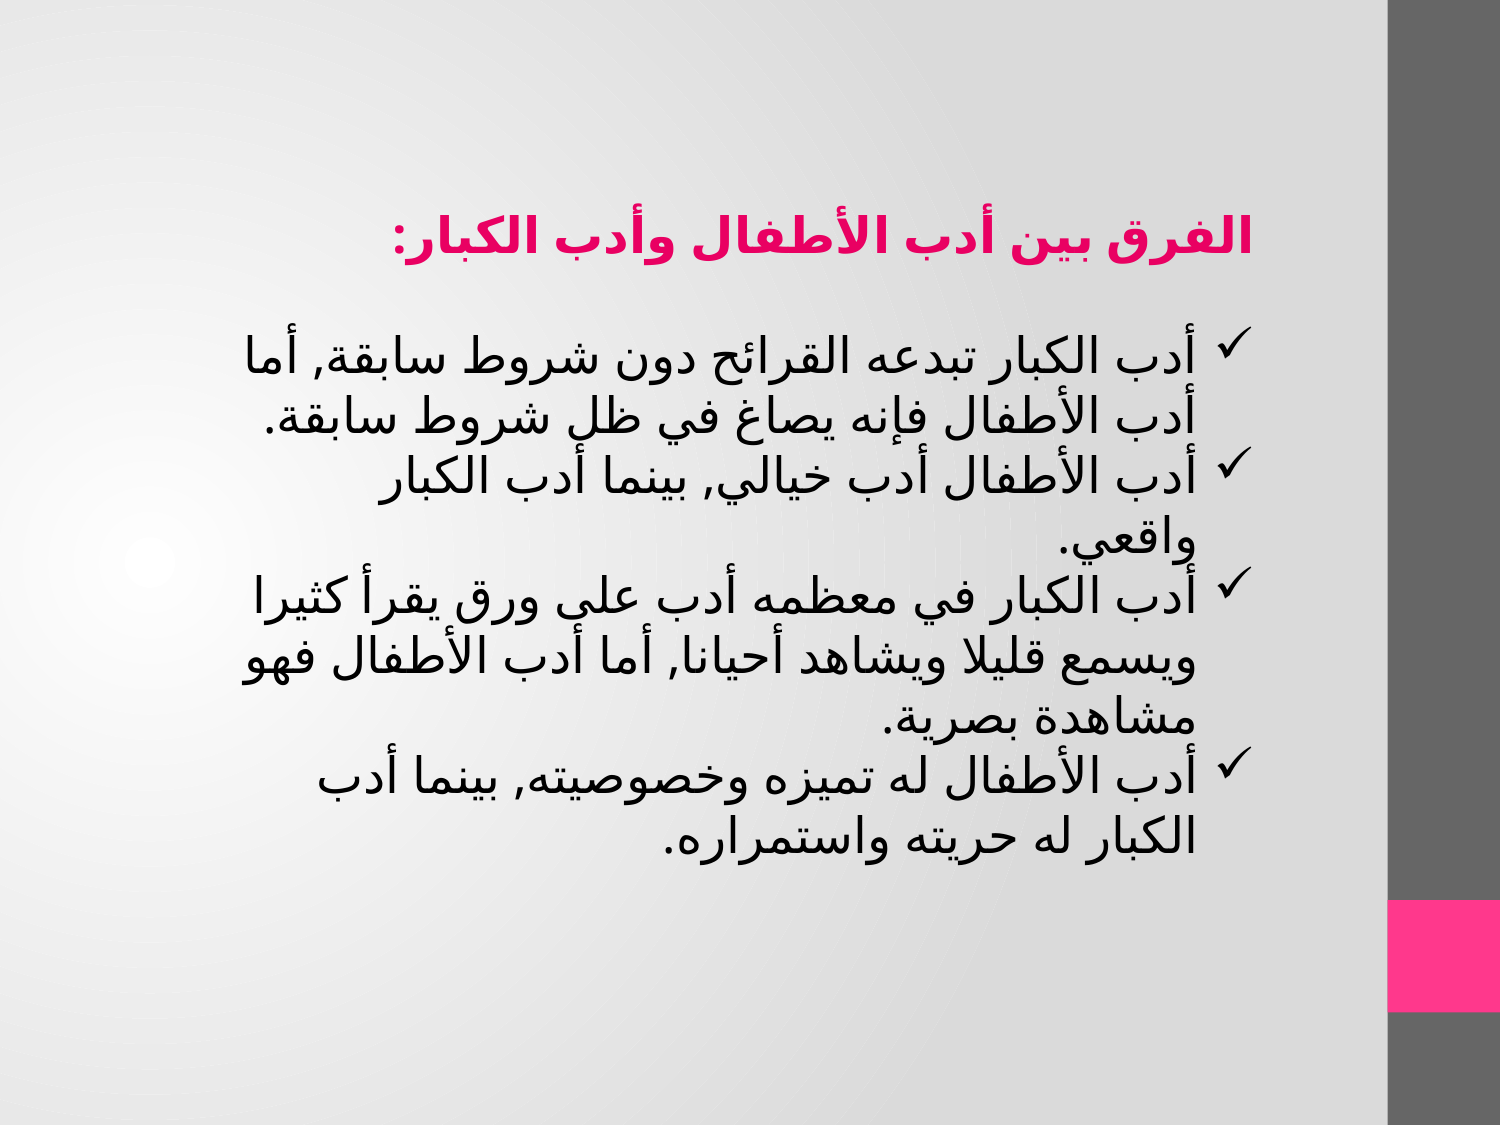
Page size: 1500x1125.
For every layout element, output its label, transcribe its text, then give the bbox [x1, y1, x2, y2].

text_box الفرق بين أدب الأطفال وأدب الكبار: أدب الكبار تبدعه القرائح دون شروط سابقة, أما أدب الأطفال فإنه يصاغ في ظل شروط سابقة. أدب الأطفال أدب خيالي, بينما أدب الكبار واقعي. أدب الكبار في معظمه أدب على ورق يقرأ كثيرا ويسمع قليلا ويشاهد أحيانا, أما أدب الأطفال فهو مشاهدة بصرية. أدب الأطفال له تميزه وخصوصيته, بينما أدب الكبار له حريته واستمراره. [218, 196, 1270, 871]
